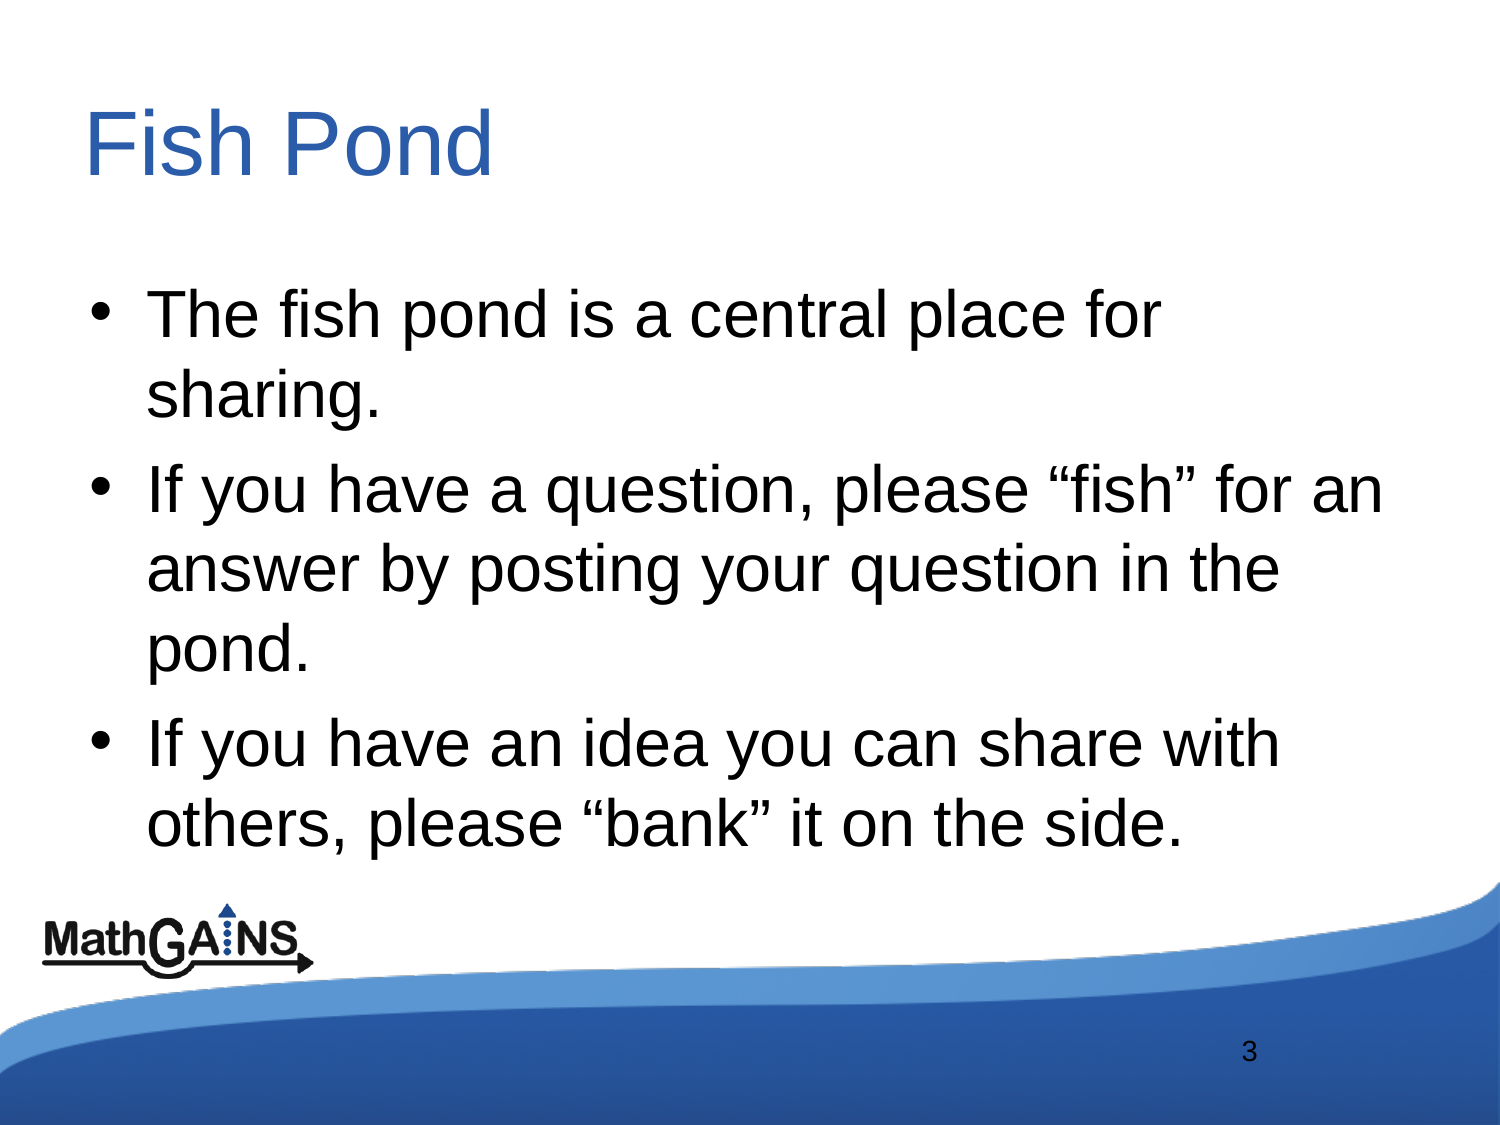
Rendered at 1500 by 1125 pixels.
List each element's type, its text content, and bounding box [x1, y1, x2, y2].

list The fish pond is a central place for sharing. If you have a question, please “fish” for an answer by posting your question in the pond. If you have an idea you can share with others, please “bank” it on the side. [74, 261, 1426, 951]
picture [0, 878, 1500, 1125]
slide_number 3 [1223, 1023, 1277, 1075]
title Fish Pond [74, 14, 1426, 261]
